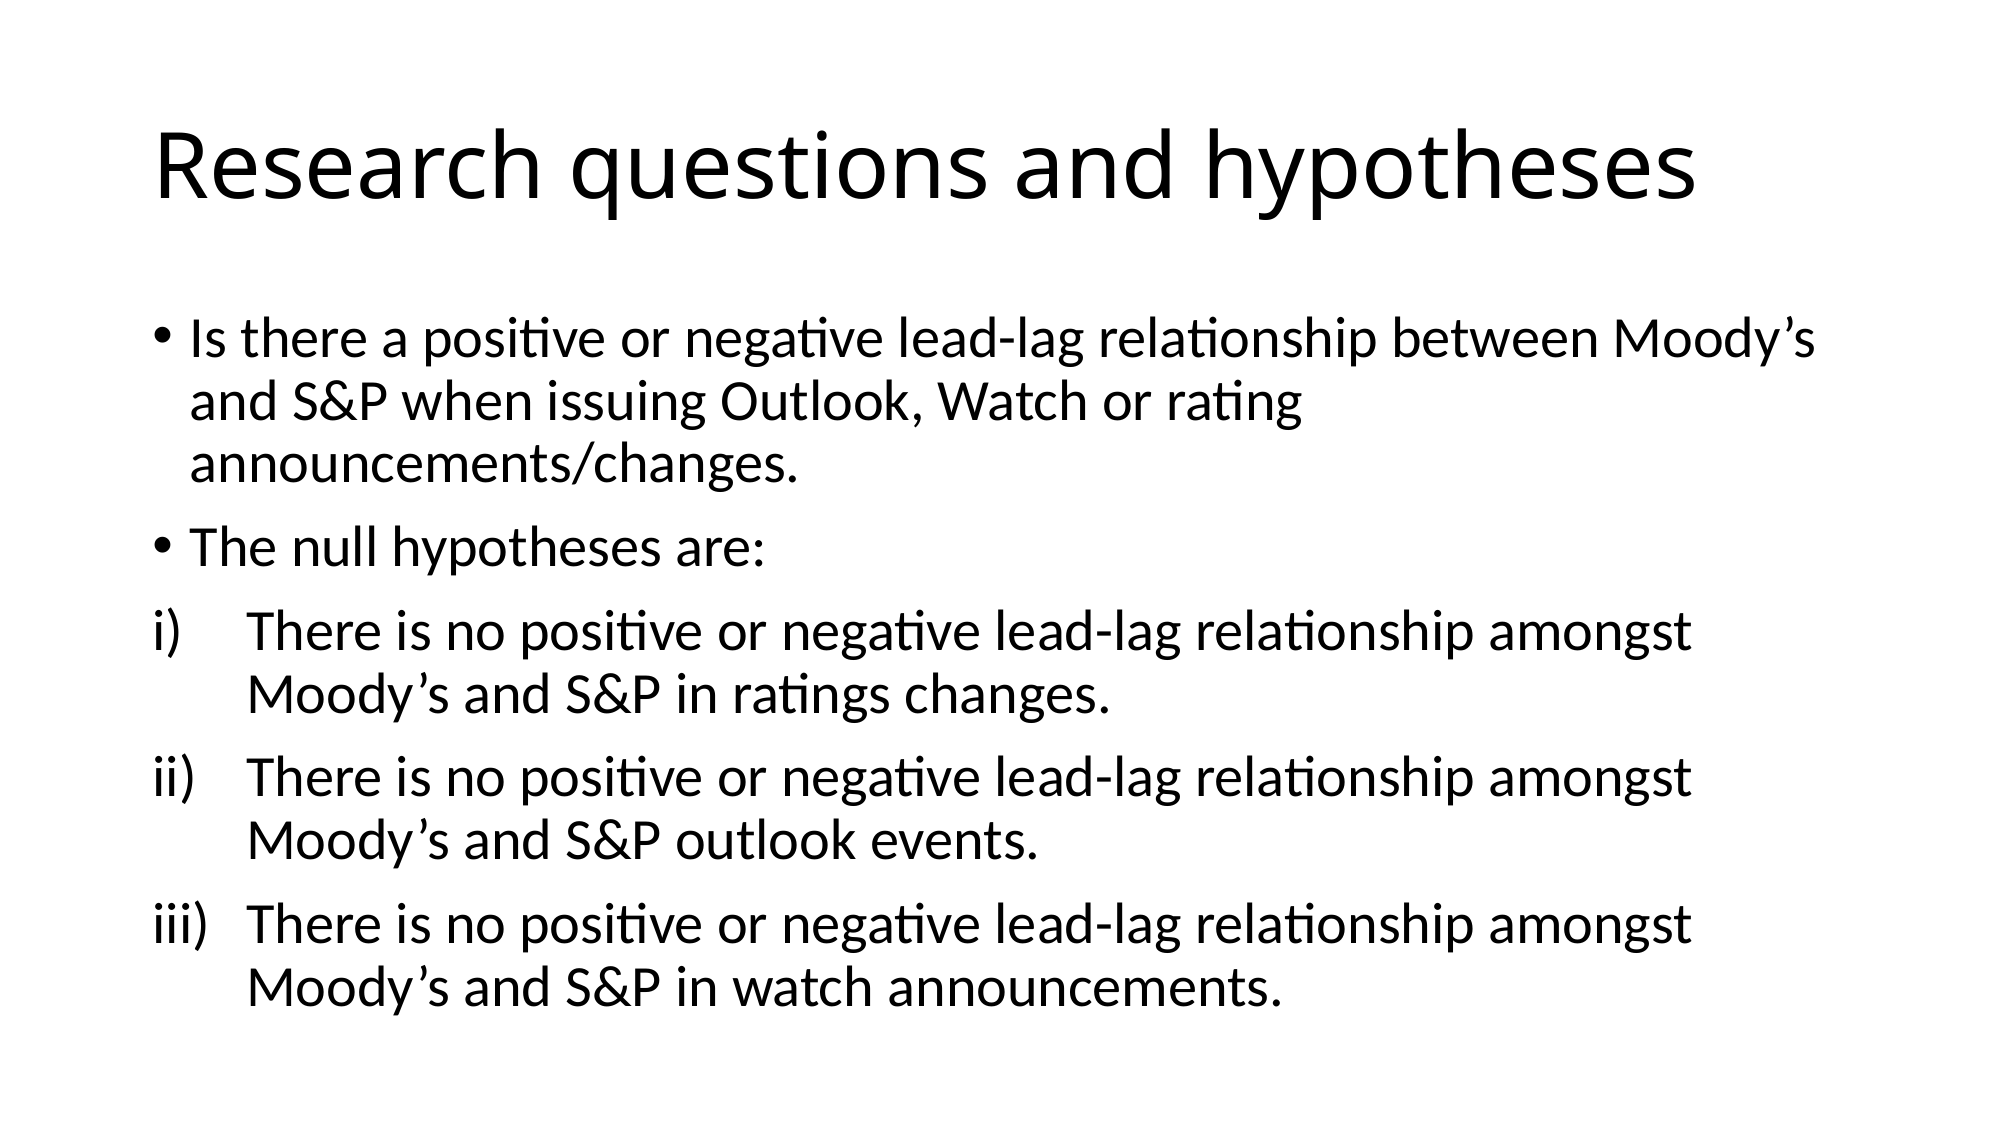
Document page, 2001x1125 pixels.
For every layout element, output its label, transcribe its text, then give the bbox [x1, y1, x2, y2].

title Research questions and hypotheses [137, 59, 1863, 278]
list Is there a positive or negative lead-lag relationship between Moody’s and S&P when issuing Outlook, Watch or rating announcements/changes. The null hypotheses are: There is no positive or negative lead-lag relationship amongst Moody’s and S&P in ratings changes. There is no positive or negative lead-lag relationship amongst Moody’s and S&P outlook events. There is no positive or negative lead-lag relationship amongst Moody’s and S&P in watch announcements. [137, 299, 1863, 1040]
